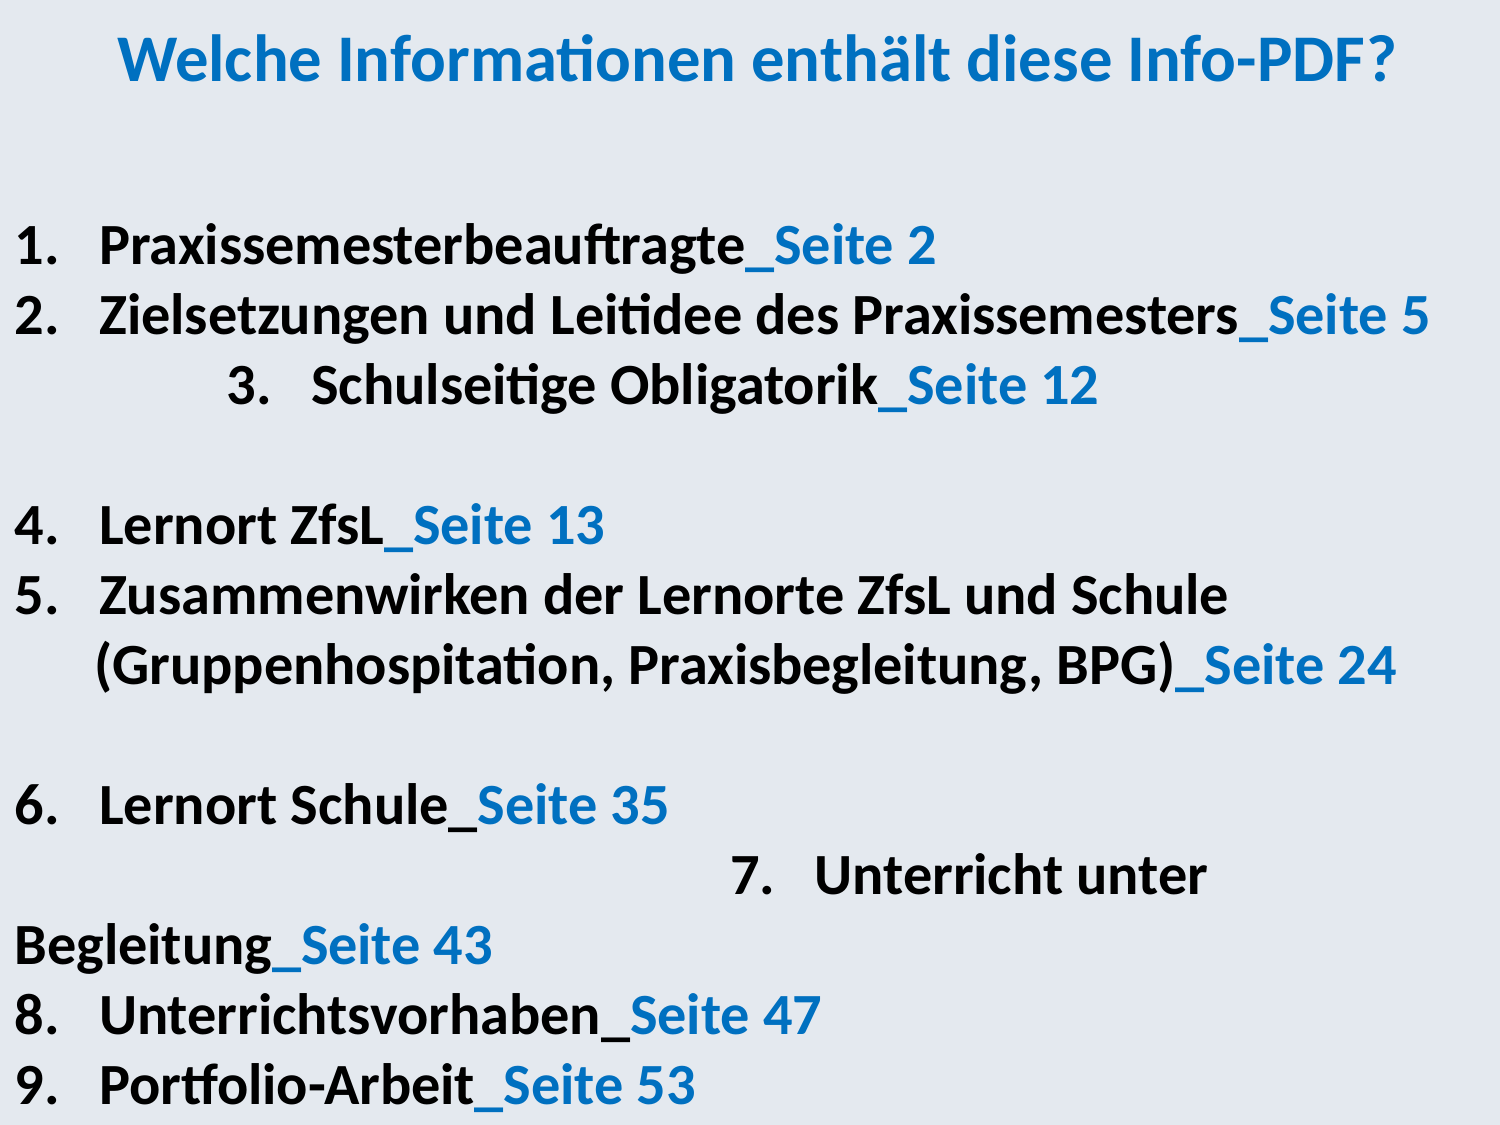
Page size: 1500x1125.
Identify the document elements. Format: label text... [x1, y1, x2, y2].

text_box 1. Praxissemesterbeauftragte_Seite 2 2. Zielsetzungen und Leitidee des Praxissemesters_Seite 5 3. Schulseitige Obligatorik_Seite 12 4. Lernort ZfsL_Seite 13 Zusammenwirken der Lernorte ZfsL und Schule (Gruppenhospitation, Praxisbegleitung, BPG)_Seite 24 6. Lernort Schule_Seite 35 7. Unterricht unter Begleitung_Seite 43 Unterrichtsvorhaben_Seite 47 Portfolio-Arbeit_Seite 53 10. Covid-19-Pandemie – Aktuelle Regelungen und Hin- weise_Seite 56 11. Zu guter Letzt: Fragen sammeln_Seite 68 [0, 198, 1500, 1125]
title Welche Informationen enthält diese Info-PDF? [0, 13, 1500, 96]
